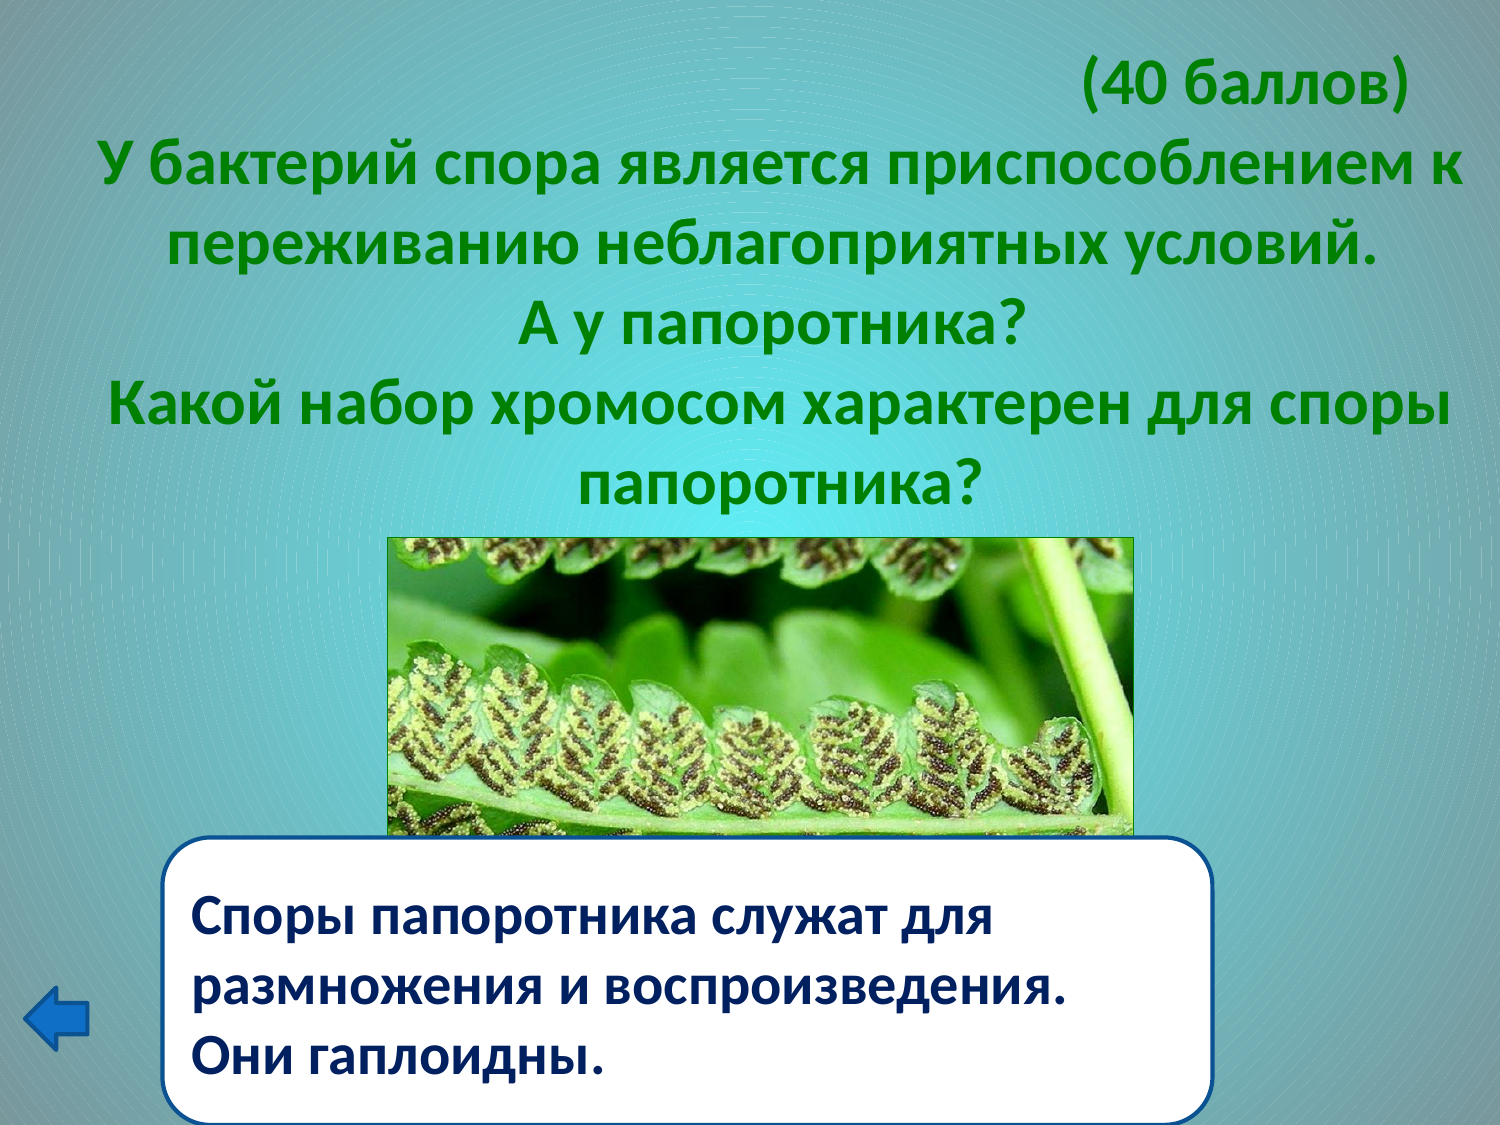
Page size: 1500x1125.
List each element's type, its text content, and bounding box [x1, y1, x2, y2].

text_box [22, 985, 90, 1052]
text_box Споры папоротника служат для размножения и воспроизведения. Они гаплоидны. [160, 835, 1215, 1125]
picture [387, 537, 1134, 1098]
title (40 баллов) У бактерий спора является приспособлением к переживанию неблагоприятных условий. А у папоротника? Какой набор хромосом характерен для споры папоротника? [62, 62, 1500, 525]
